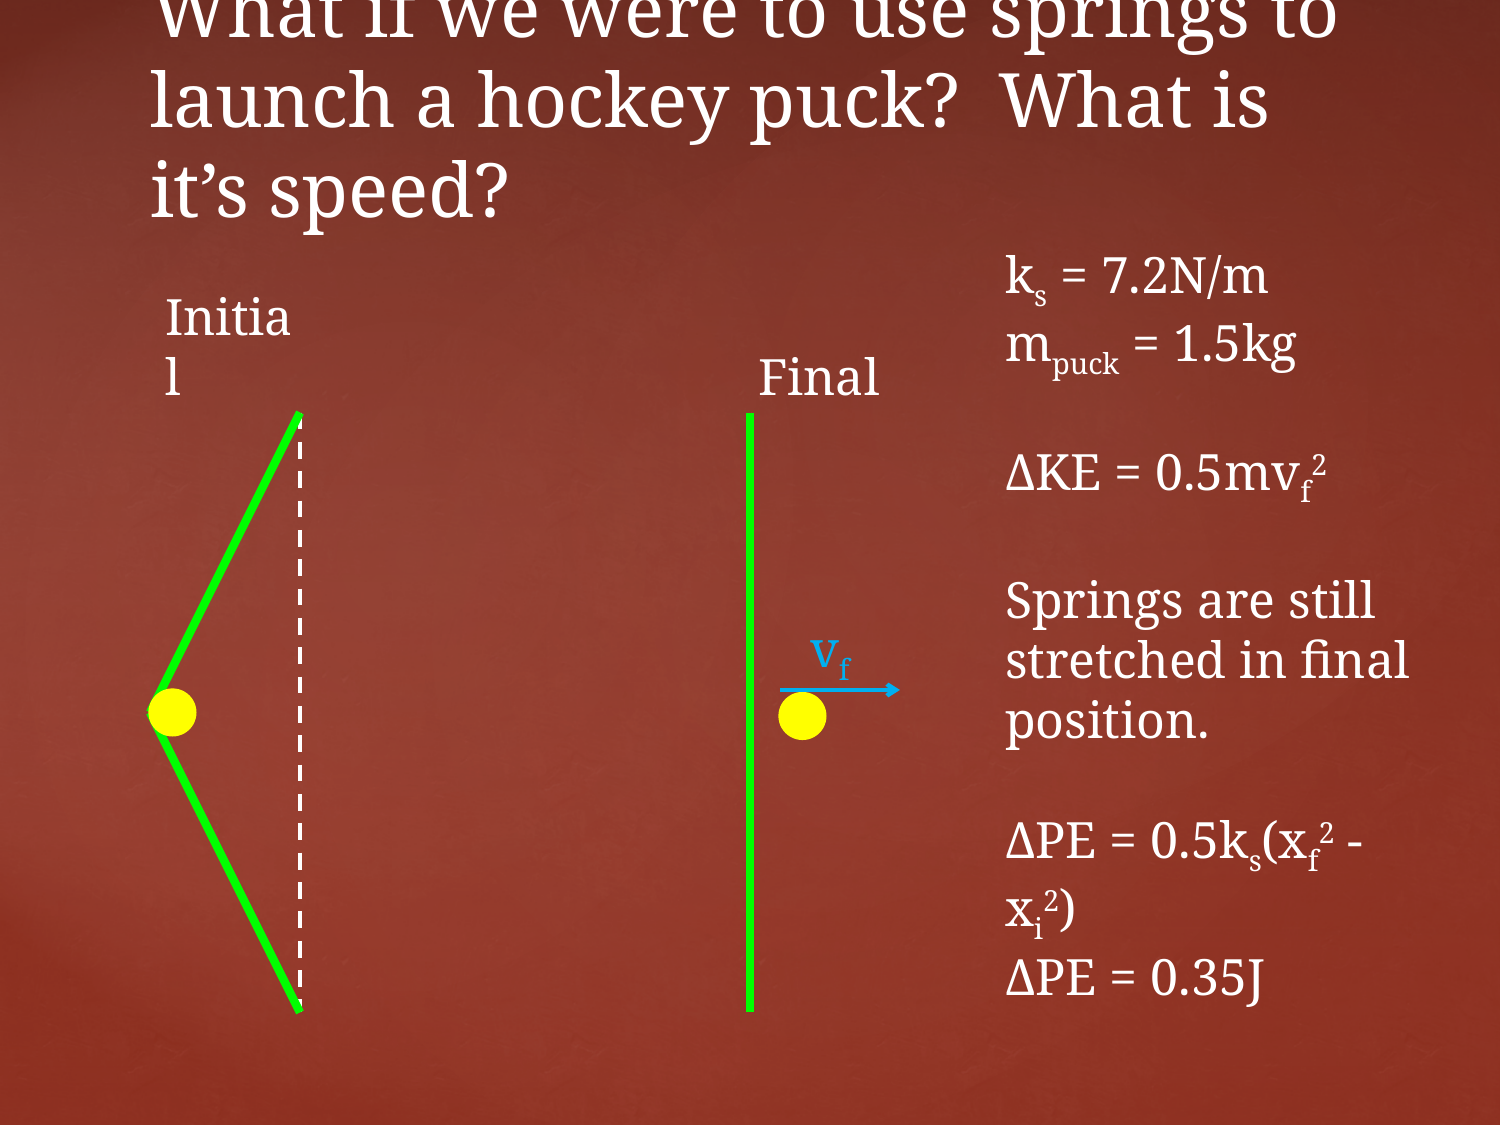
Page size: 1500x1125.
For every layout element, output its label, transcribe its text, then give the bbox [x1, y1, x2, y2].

title What if we were to use springs to launch a hockey puck? What is it’s speed? [135, 67, 1373, 240]
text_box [149, 336, 312, 1013]
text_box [742, 336, 905, 1013]
text_box ks = 7.2N/m mpuck = 1.5kg ΔKE = 0.5mvf2 Springs are still stretched in final position. ΔPE = 0.5ks(xf2 - xi2) ΔPE = 0.35J [989, 339, 1455, 1013]
